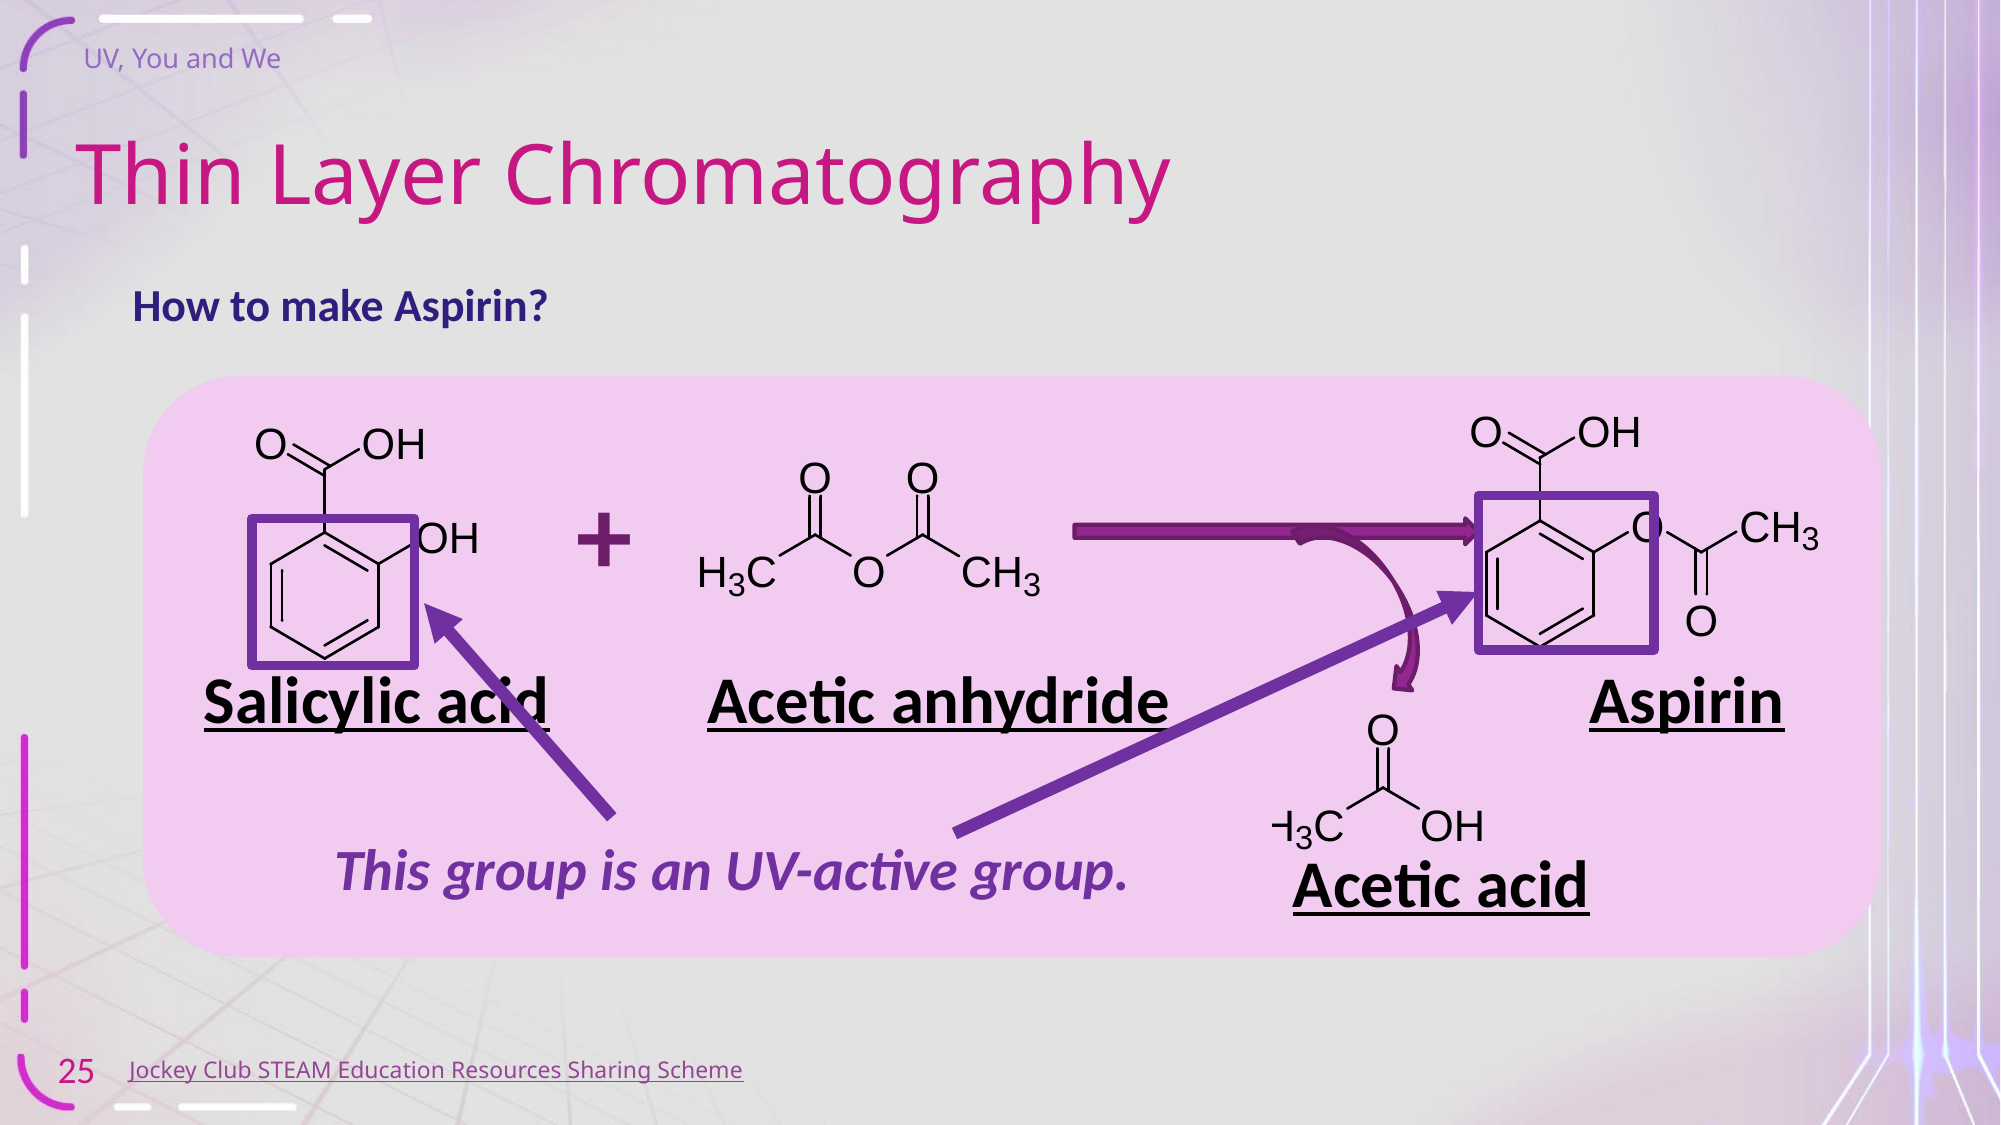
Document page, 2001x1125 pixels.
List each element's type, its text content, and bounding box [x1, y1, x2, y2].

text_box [423, 602, 613, 818]
text_box This group is an UV-active group. [319, 824, 1146, 910]
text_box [954, 591, 1479, 834]
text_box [251, 396, 1858, 666]
text_box Acetic anhydride [692, 677, 949, 745]
picture [0, 0, 2001, 1125]
text_box Acetic acid [1277, 833, 1605, 929]
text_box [1271, 694, 1513, 853]
text_box Aspirin [1574, 677, 1800, 745]
text_box [140, 373, 1884, 960]
title Thin Layer Chromatography [61, 63, 1571, 279]
text_box Salicylic acid [188, 649, 418, 745]
text_box How to make Aspirin? [117, 267, 565, 338]
